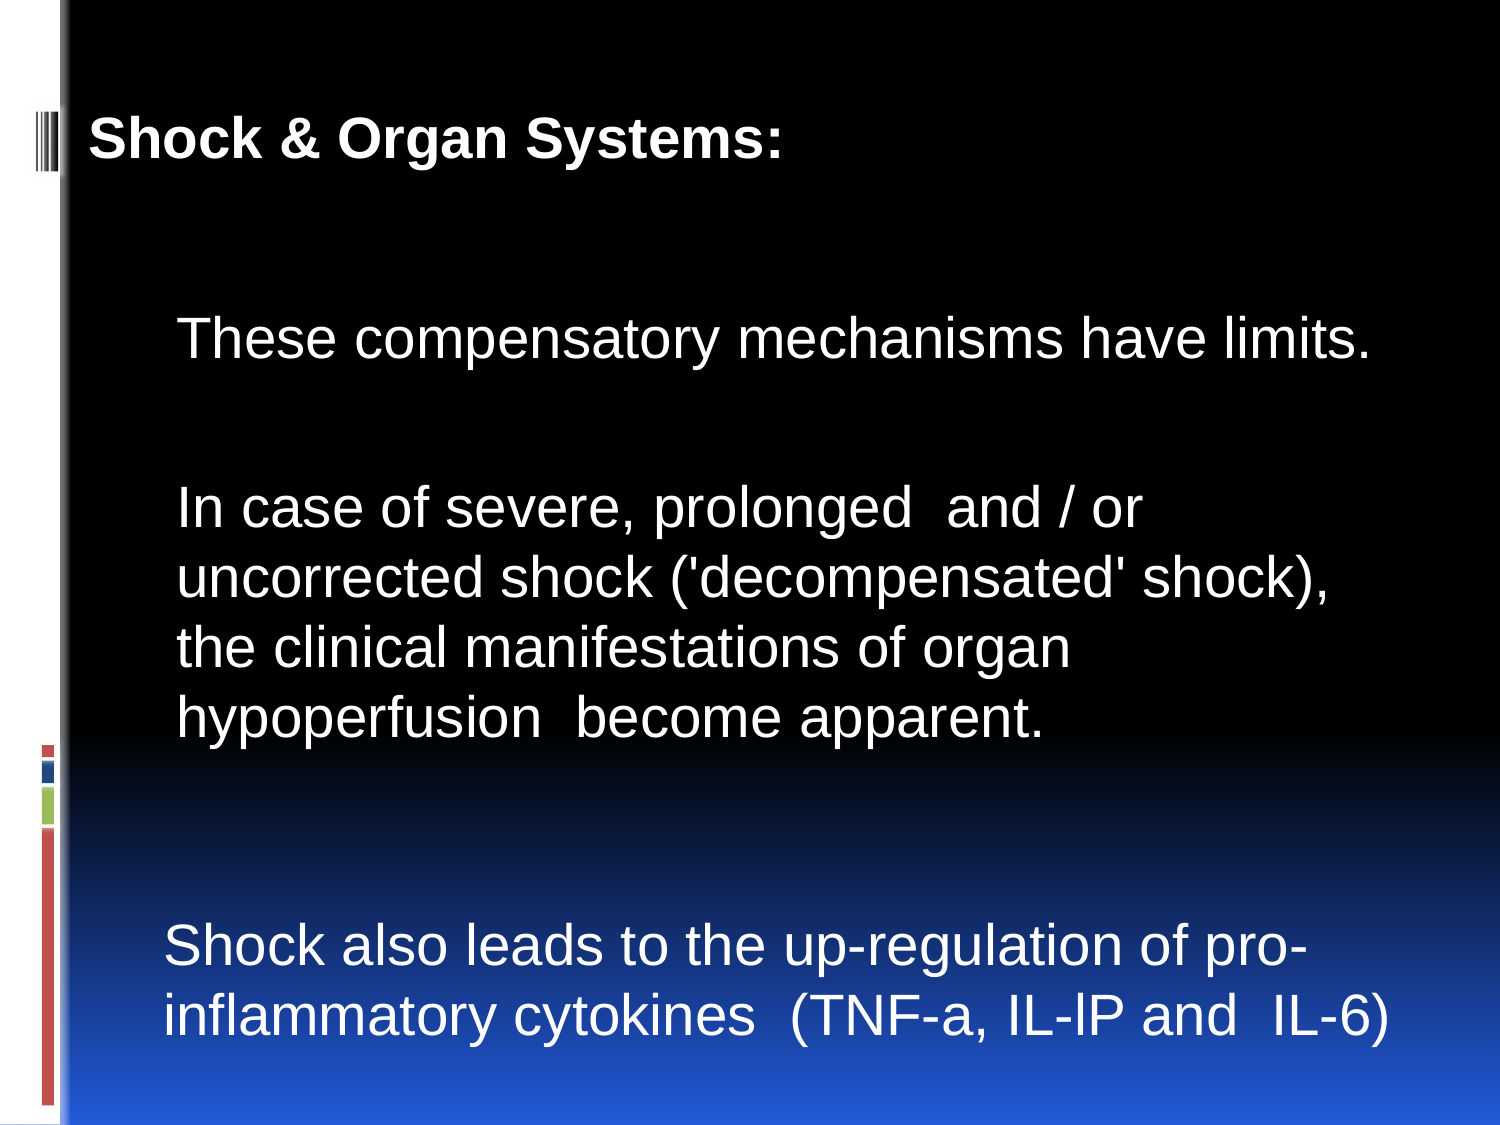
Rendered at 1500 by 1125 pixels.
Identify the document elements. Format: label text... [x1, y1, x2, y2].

text_box Shock & Organ Systems: [62, 92, 850, 178]
text_box Shock also leads to the up-regulation of pro-inflammatory cytokines (TNF-a, IL-lP and IL-6) [137, 900, 1413, 1083]
list These compensatory mechanisms have limits. In case of severe, pro­longed and / or uncorrected shock ('decompensated' shock), the clinical manifestations of organ hypoperfusion become apparent. [149, 292, 1426, 1043]
